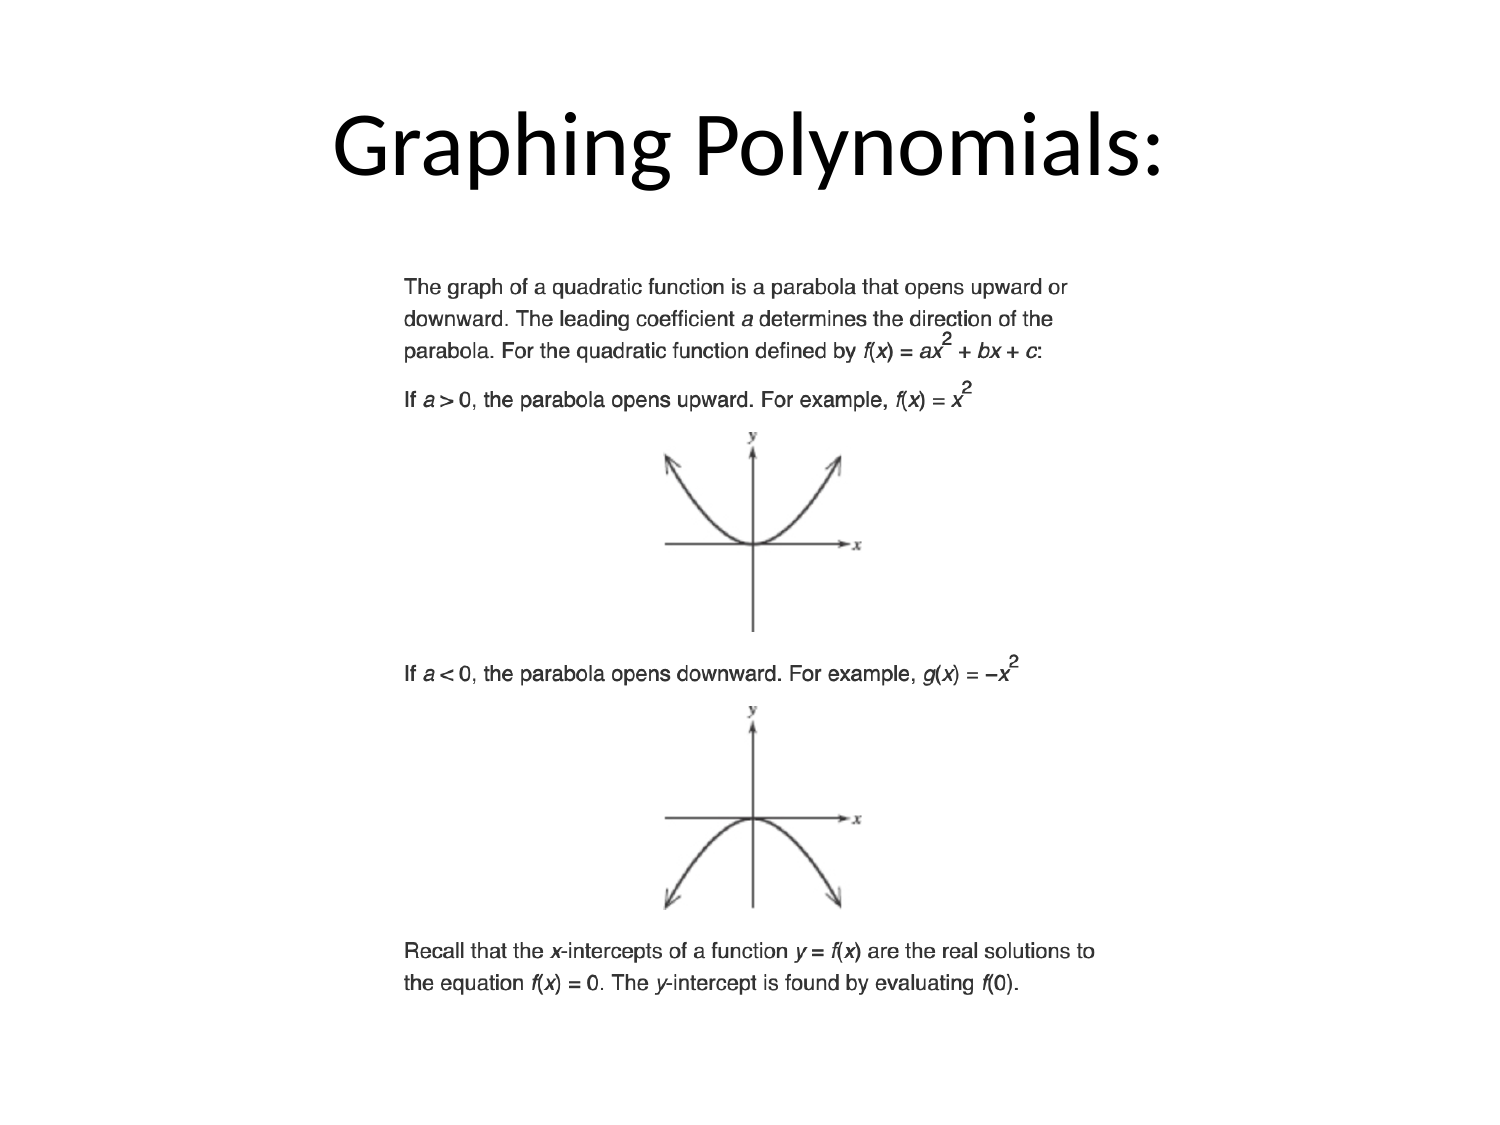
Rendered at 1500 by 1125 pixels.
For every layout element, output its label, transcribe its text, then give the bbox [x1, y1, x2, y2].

title Graphing Polynomials: [75, 45, 1425, 233]
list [74, 262, 1426, 1006]
